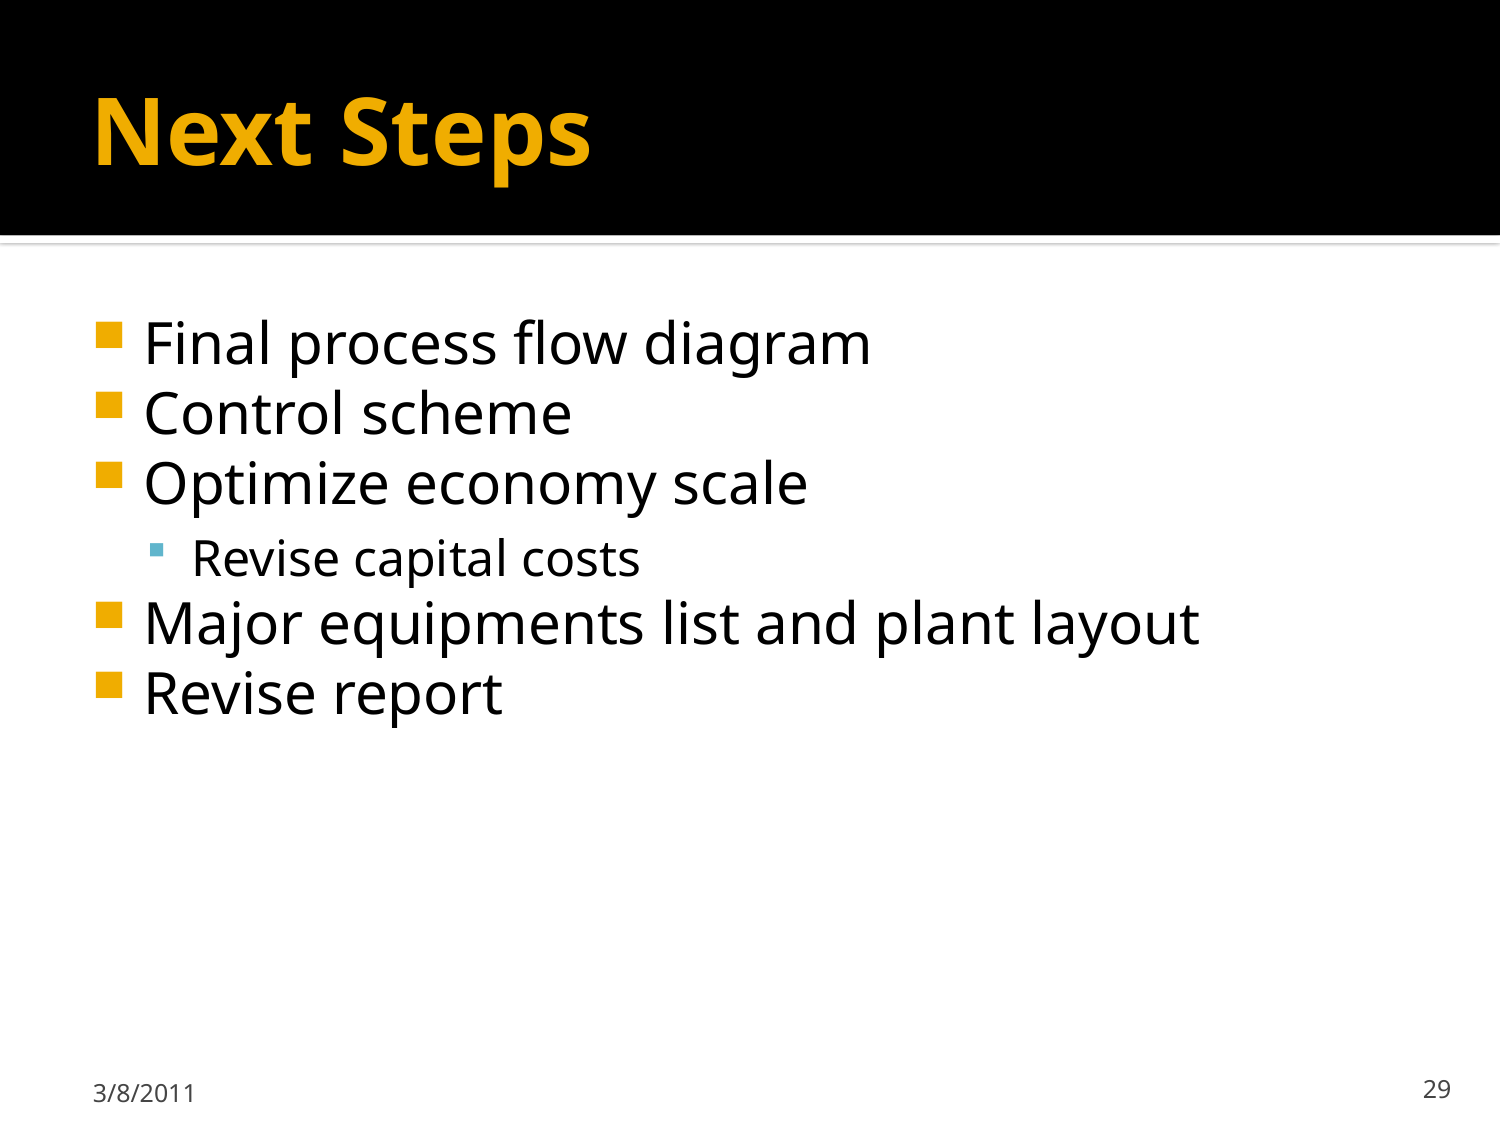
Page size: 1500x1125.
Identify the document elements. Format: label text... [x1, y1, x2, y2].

list Final process flow diagram Control scheme Optimize economy scale Revise capital costs Major equipments list and plant layout Revise report [62, 291, 1425, 1050]
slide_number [75, 1062, 425, 1108]
slide_number 29 [1345, 1062, 1467, 1108]
title Next Steps [75, 24, 1425, 231]
